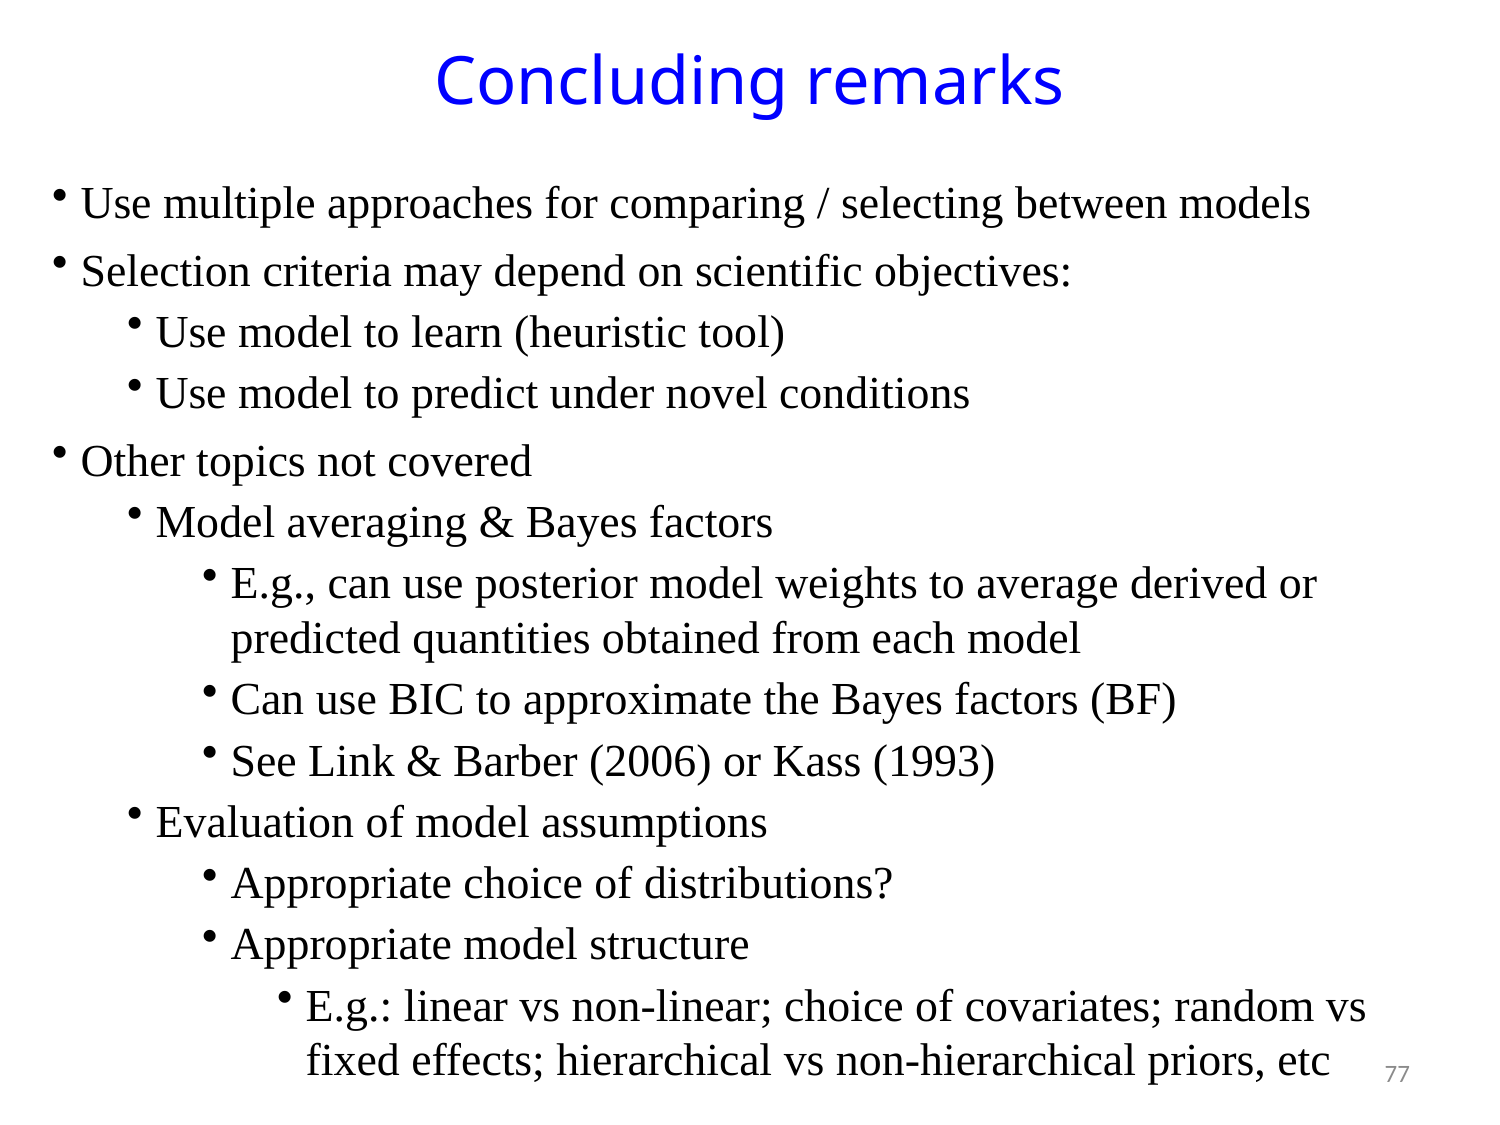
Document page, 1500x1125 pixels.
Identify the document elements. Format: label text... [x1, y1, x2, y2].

slide_number 77 [1074, 1042, 1425, 1103]
text_box Use multiple approaches for comparing / selecting between models Selection criteria may depend on scientific objectives: Use model to learn (heuristic tool) Use model to predict under novel conditions Other topics not covered Model averaging & Bayes factors E.g., can use posterior model weights to average derived or predicted quantities obtained from each model Can use BIC to approximate the Bayes factors (BF) See Link & Barber (2006) or Kass (1993) Evaluation of model assumptions Appropriate choice of distributions? Appropriate model structure E.g.: linear vs non-linear; choice of covariates; random vs fixed effects; hierarchical vs non-hierarchical priors, etc [37, 165, 1450, 1093]
title Concluding remarks [75, 12, 1425, 143]
